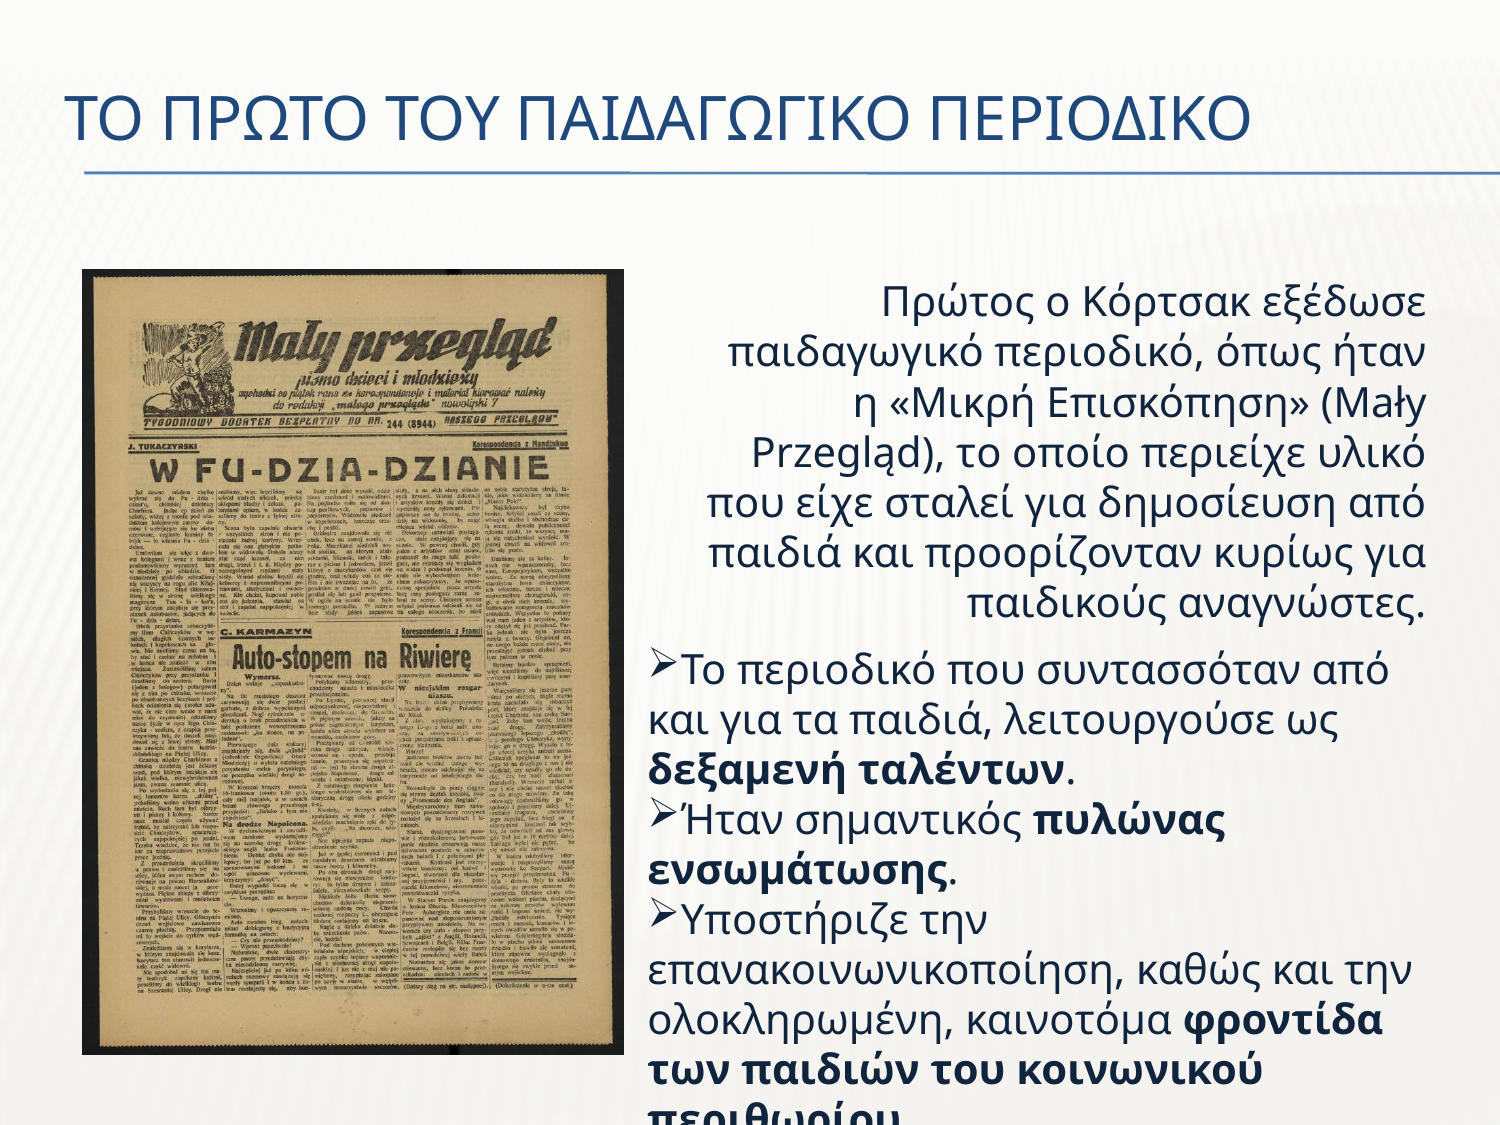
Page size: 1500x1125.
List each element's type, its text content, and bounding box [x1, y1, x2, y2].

picture [81, 269, 625, 1055]
text_box Το περιοδικό που συντασσόταν από και για τα παιδιά, λειτουργούσε ως δεξαμενή ταλέντων. Ήταν σημαντικός πυλώνας ενσωμάτωσης. Υποστήριζε την επανακοινωνικοποίηση, καθώς και την ολοκληρωμένη, καινοτόμα φροντίδα των παιδιών του κοινωνικού περιθωρίου. [632, 585, 1477, 1125]
title Το πρωτο του παιδαγωγικο περιοδικο [49, 46, 1475, 185]
text_box Πρώτος ο Κόρτσακ εξέδωσε παιδαγωγικό περιοδικό, όπως ήταν η «Μικρή Επισκόπηση» (Mały Przegląd), το οποίο περιείχε υλικό που είχε σταλεί για δημοσίευση από παιδιά και προορίζονταν κυρίως για παιδικούς αναγνώστες. [691, 267, 1442, 585]
